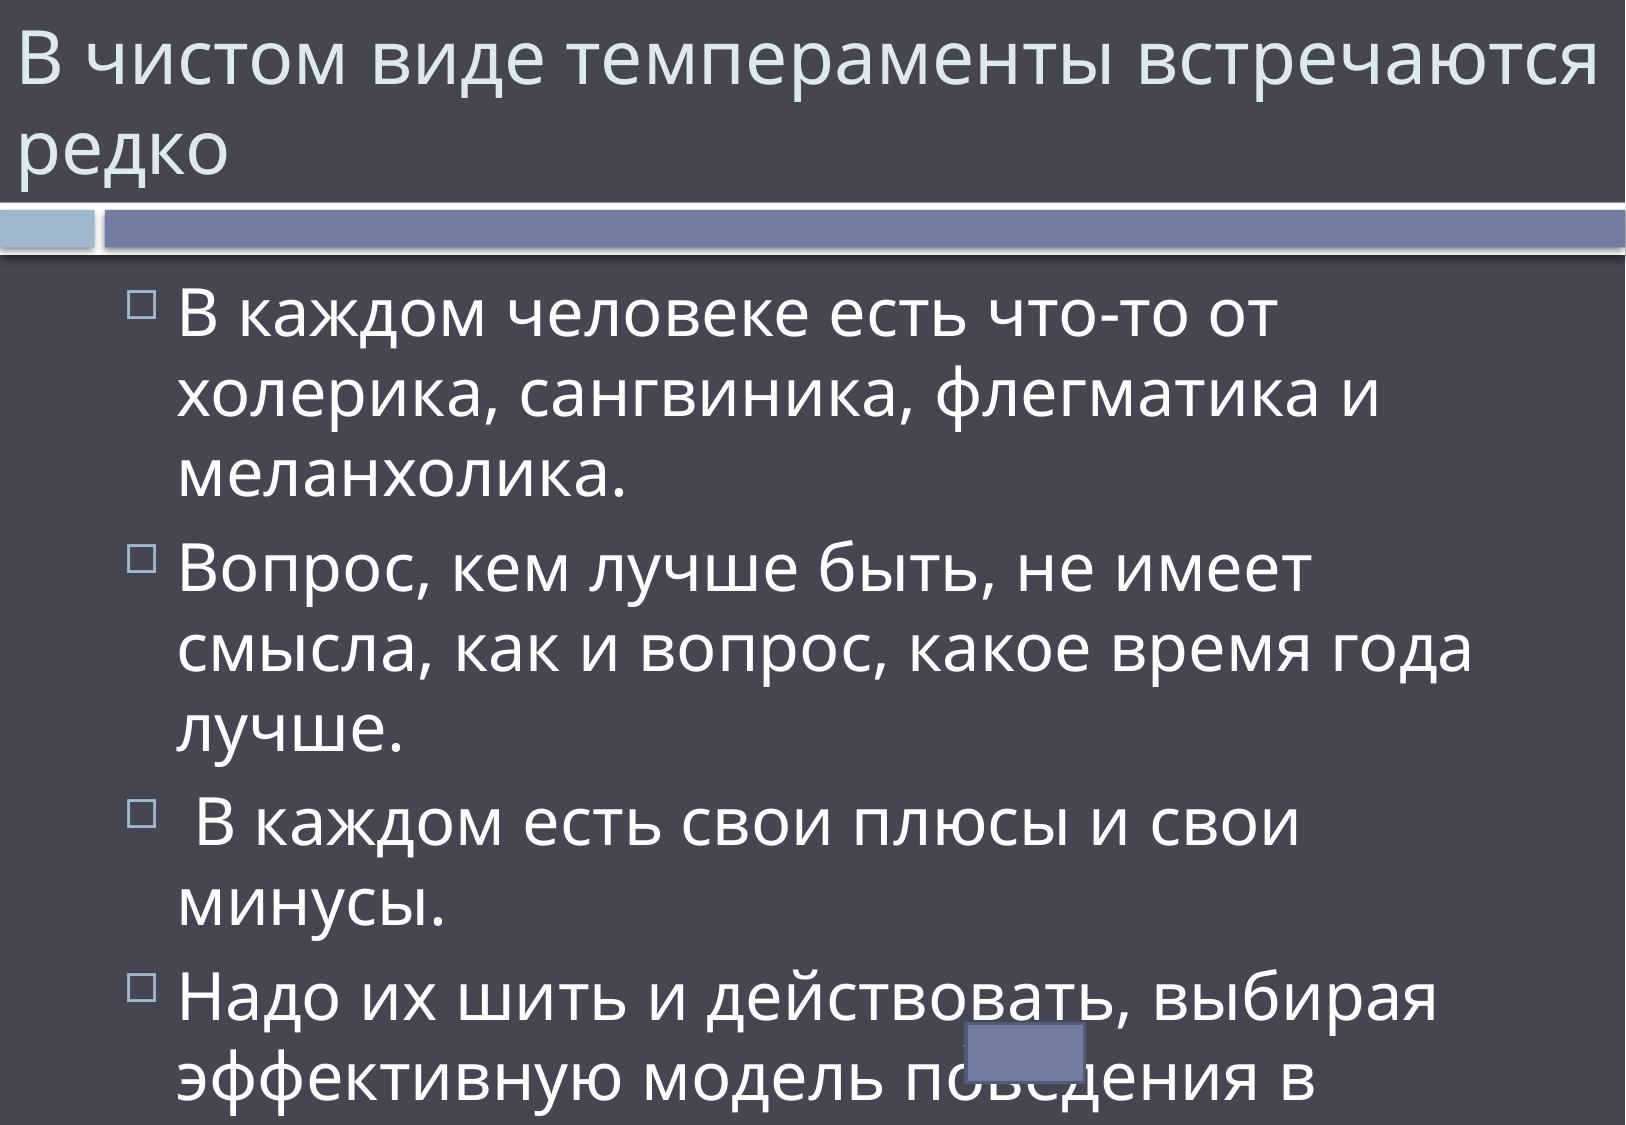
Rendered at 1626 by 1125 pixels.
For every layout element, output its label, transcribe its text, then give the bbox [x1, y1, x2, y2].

list В каждом человеке есть что-то от холерика, сангвиника, флегматика и меланхолика. Вопрос, кем лучше быть, не имеет смысла, как и вопрос, какое время года лучше. В каждом есть свои плюсы и свои минусы. Надо их шить и действовать, выбирая эффективную модель поведения в зависимости от ситуации, не идя на поводу у природных качеств, а развивая их. [108, 262, 1559, 1036]
footer Урок 2 [108, 1036, 1072, 1085]
title В чистом виде темпераменты встречаются редко [0, 0, 1625, 201]
text_box [964, 1022, 1086, 1084]
